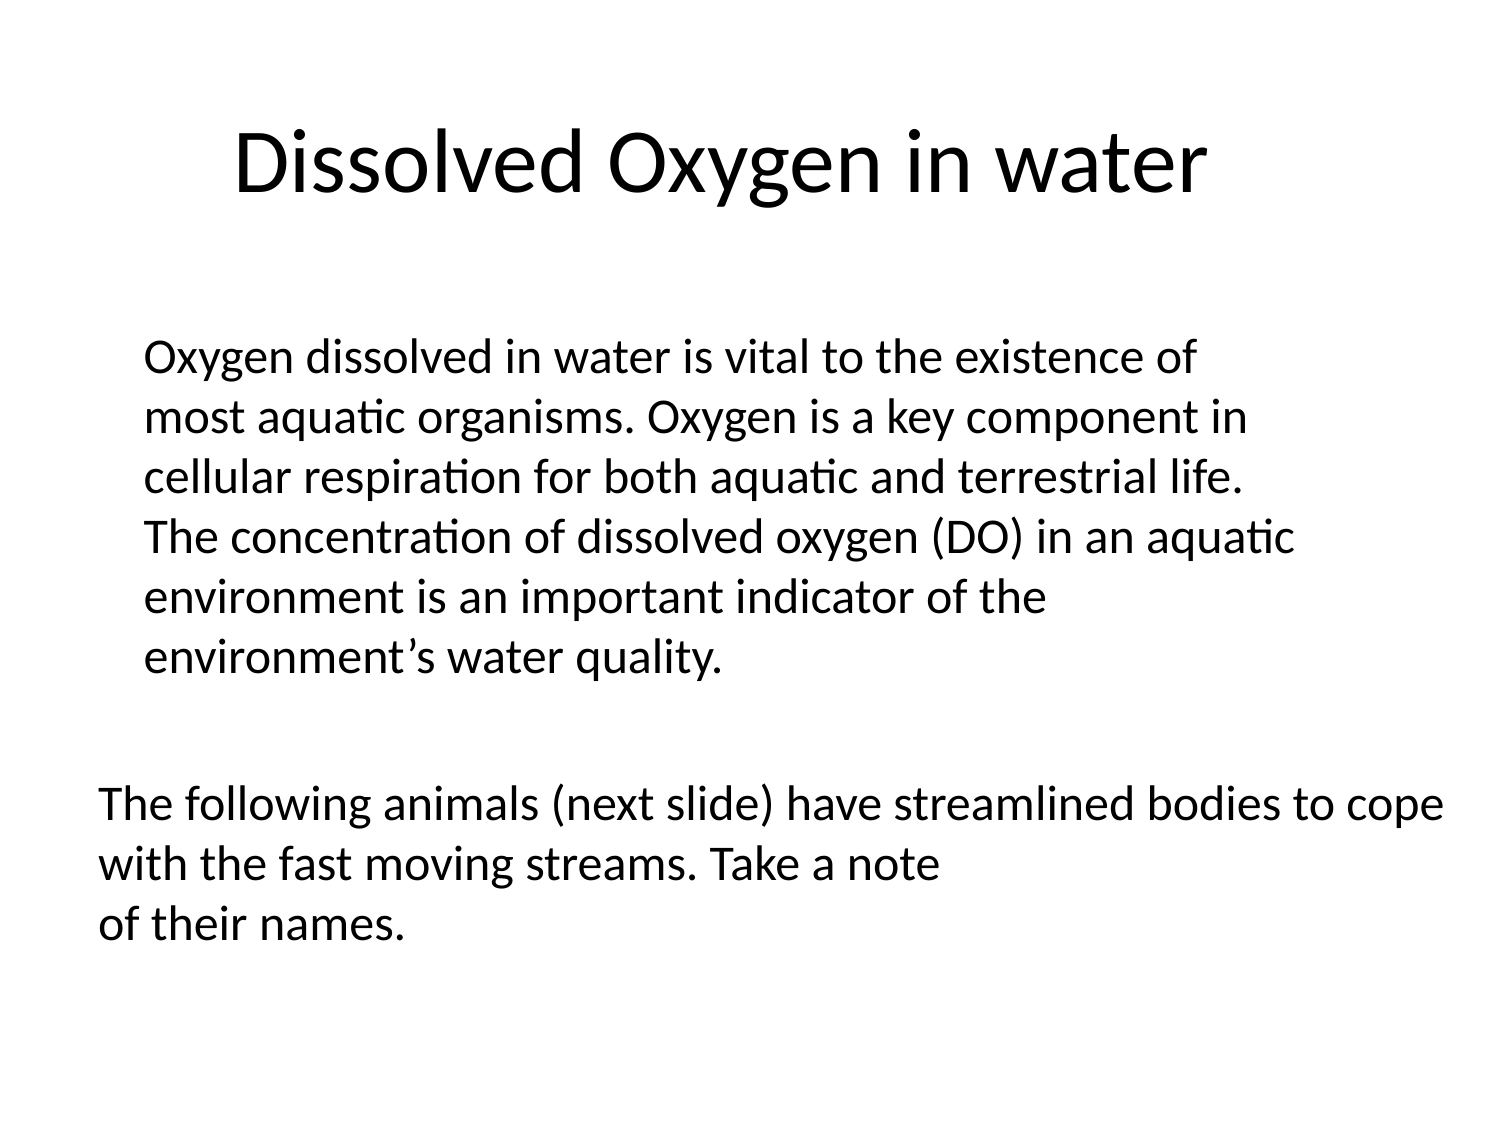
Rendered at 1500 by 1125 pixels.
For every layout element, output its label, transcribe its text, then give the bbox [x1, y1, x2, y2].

text_box Dissolved Oxygen in water [46, 93, 1397, 282]
text_box Oxygen dissolved in water is vital to the existence of most aquatic organisms. Oxygen is a key component in cellular respiration for both aquatic and terrestrial life. The concentration of dissolved oxygen (DO) in an aquatic environment is an important indicator of the environment’s water quality. [128, 316, 1322, 692]
text_box The following animals (next slide) have streamlined bodies to cope with the fast moving streams. Take a note of their names. [83, 763, 1472, 958]
